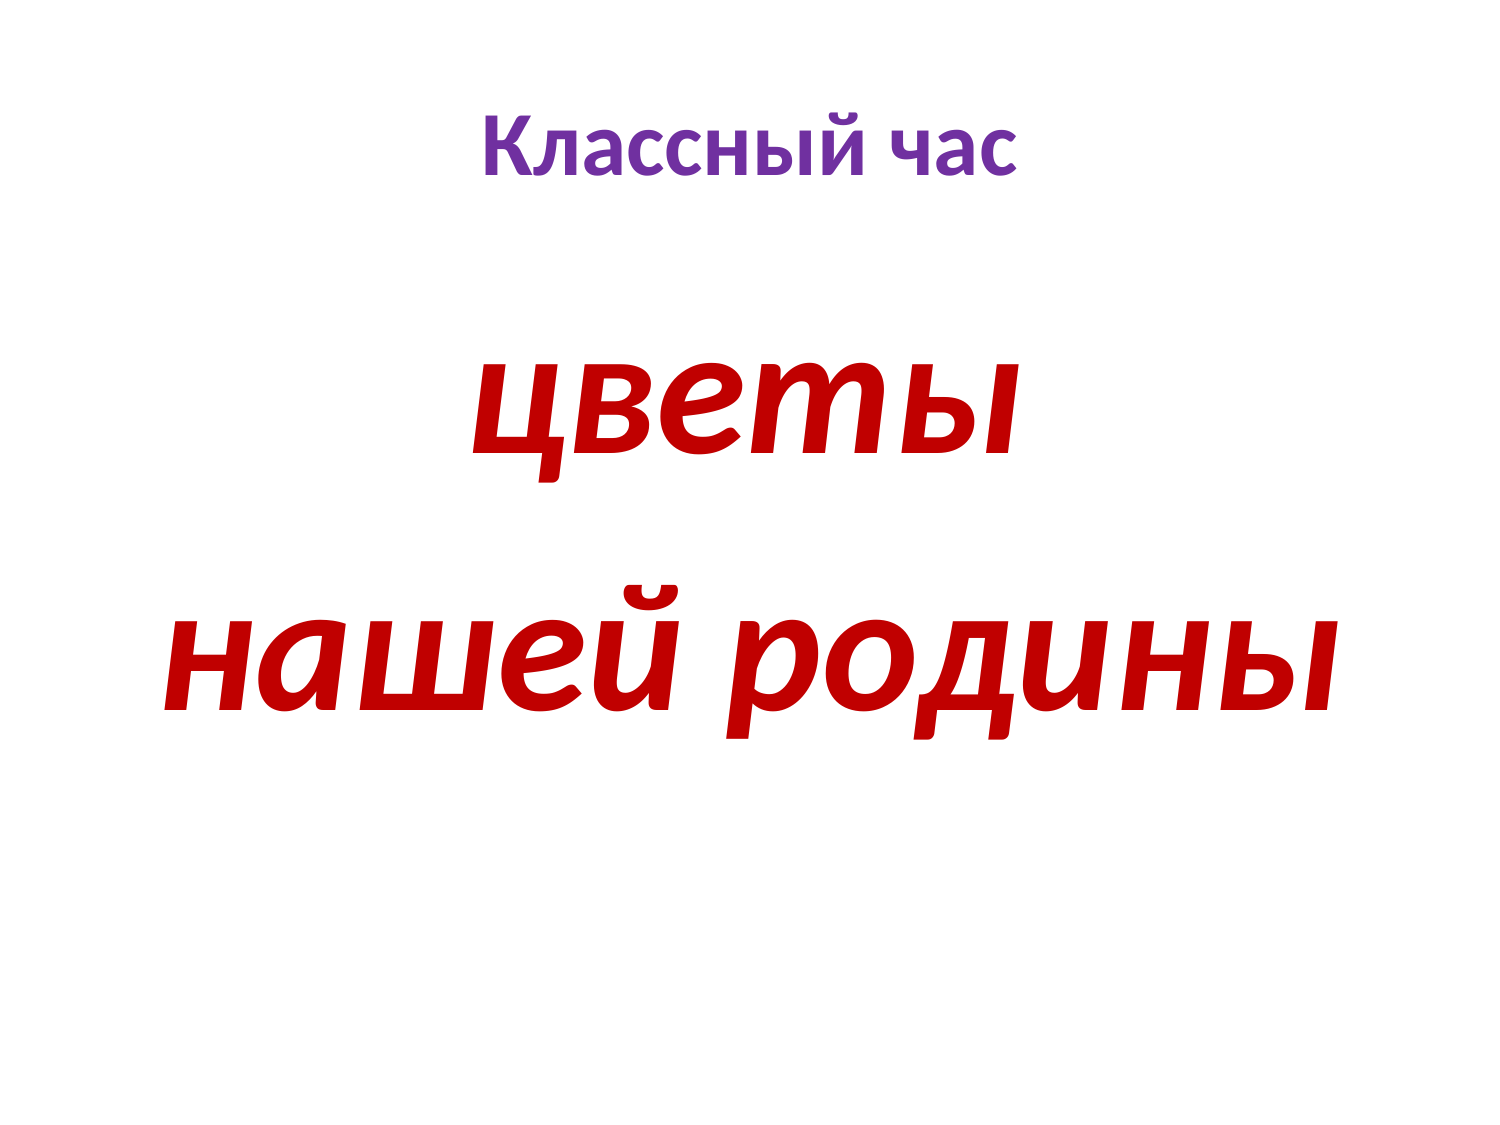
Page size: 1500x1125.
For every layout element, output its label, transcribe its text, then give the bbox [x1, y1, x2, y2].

list цветы нашей родины [75, 262, 1425, 1005]
title Классный час [75, 45, 1425, 233]
